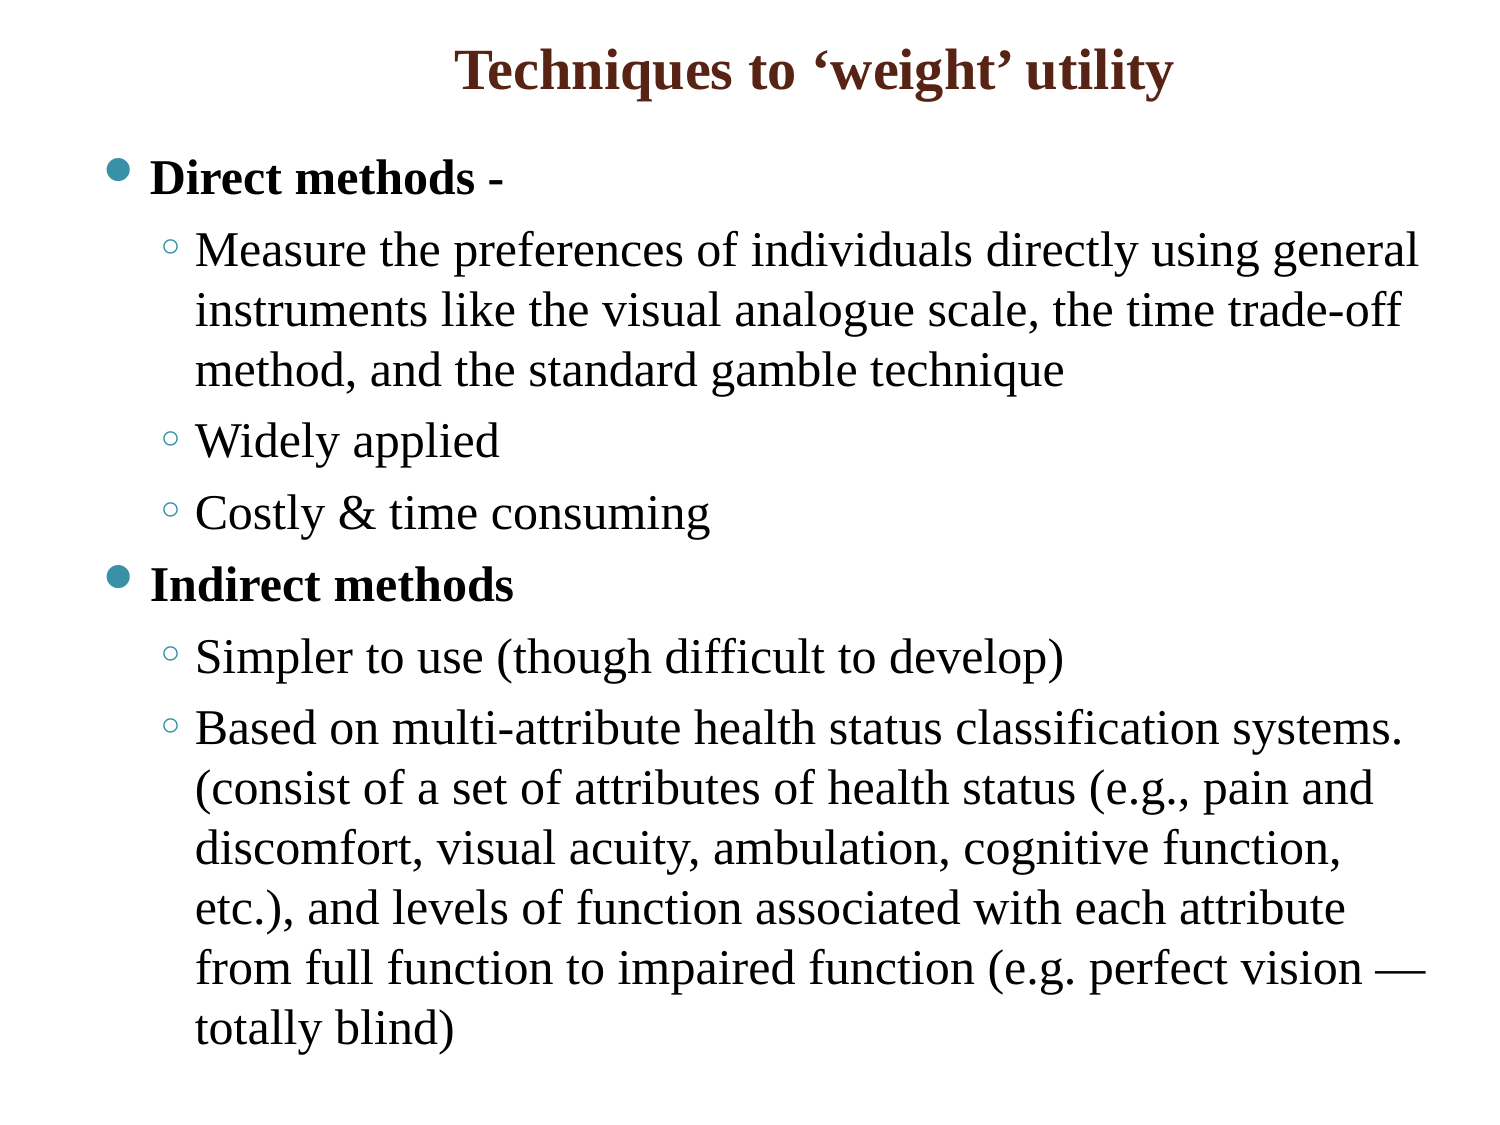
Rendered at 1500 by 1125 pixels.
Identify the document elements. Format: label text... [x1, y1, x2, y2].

list Direct methods - Measure the preferences of individuals directly using general instruments like the visual analogue scale, the time trade-off method, and the standard gamble technique Widely applied Costly & time consuming Indirect methods Simpler to use (though difficult to develop) Based on multi-attribute health status classification systems.(consist of a set of attributes of health status (e.g., pain and discomfort, visual acuity, ambulation, cognitive function, etc.), and levels of function associated with each attribute from full function to impaired function (e.g. perfect vision — totally blind) [75, 137, 1466, 1063]
title Techniques to ‘weight’ utility [200, 0, 1430, 137]
